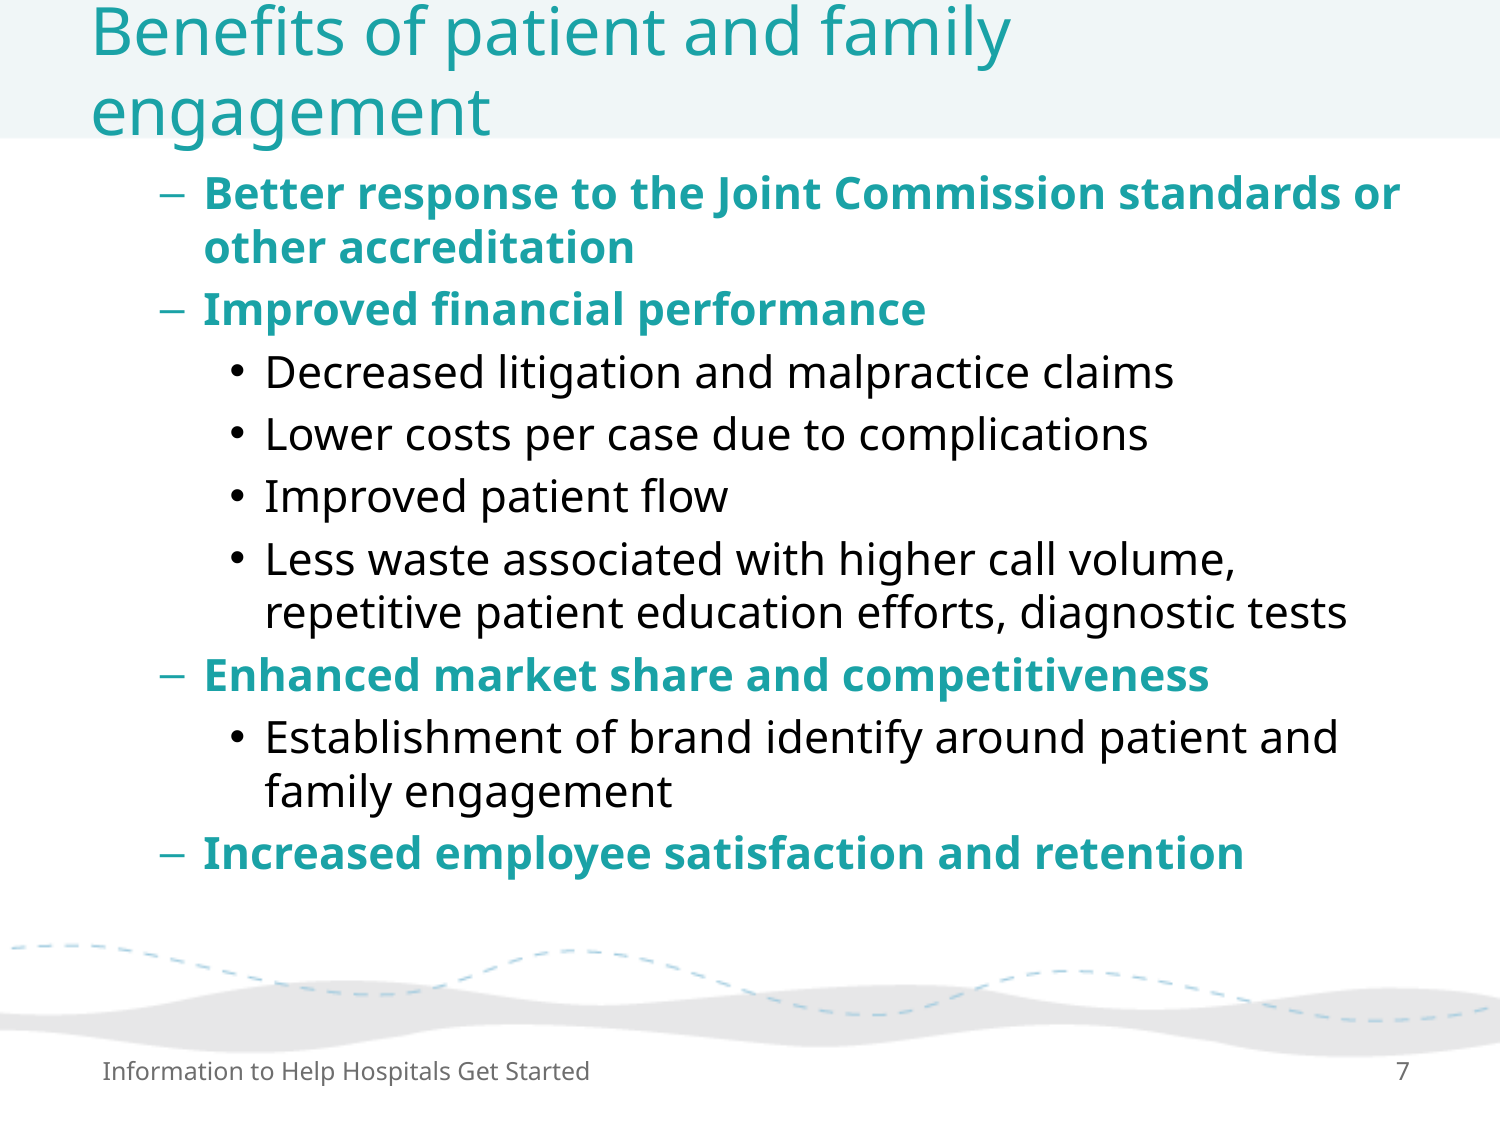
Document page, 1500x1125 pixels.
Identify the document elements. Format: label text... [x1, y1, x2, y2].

footer Information to Help Hospitals Get Started [87, 1042, 763, 1103]
title Benefits of patient and family engagement [75, 0, 1425, 138]
list Better response to the Joint Commission standards or other accreditation Improved financial performance Decreased litigation and malpractice claims Lower costs per case due to complications Improved patient flow Less waste associated with higher call volume, repetitive patient education efforts, diagnostic tests Enhanced market share and competitiveness Establishment of brand identify around patient and family engagement Increased employee satisfaction and retention [75, 157, 1425, 900]
slide_number 7 [1074, 1042, 1425, 1103]
picture [0, 0, 1500, 1125]
